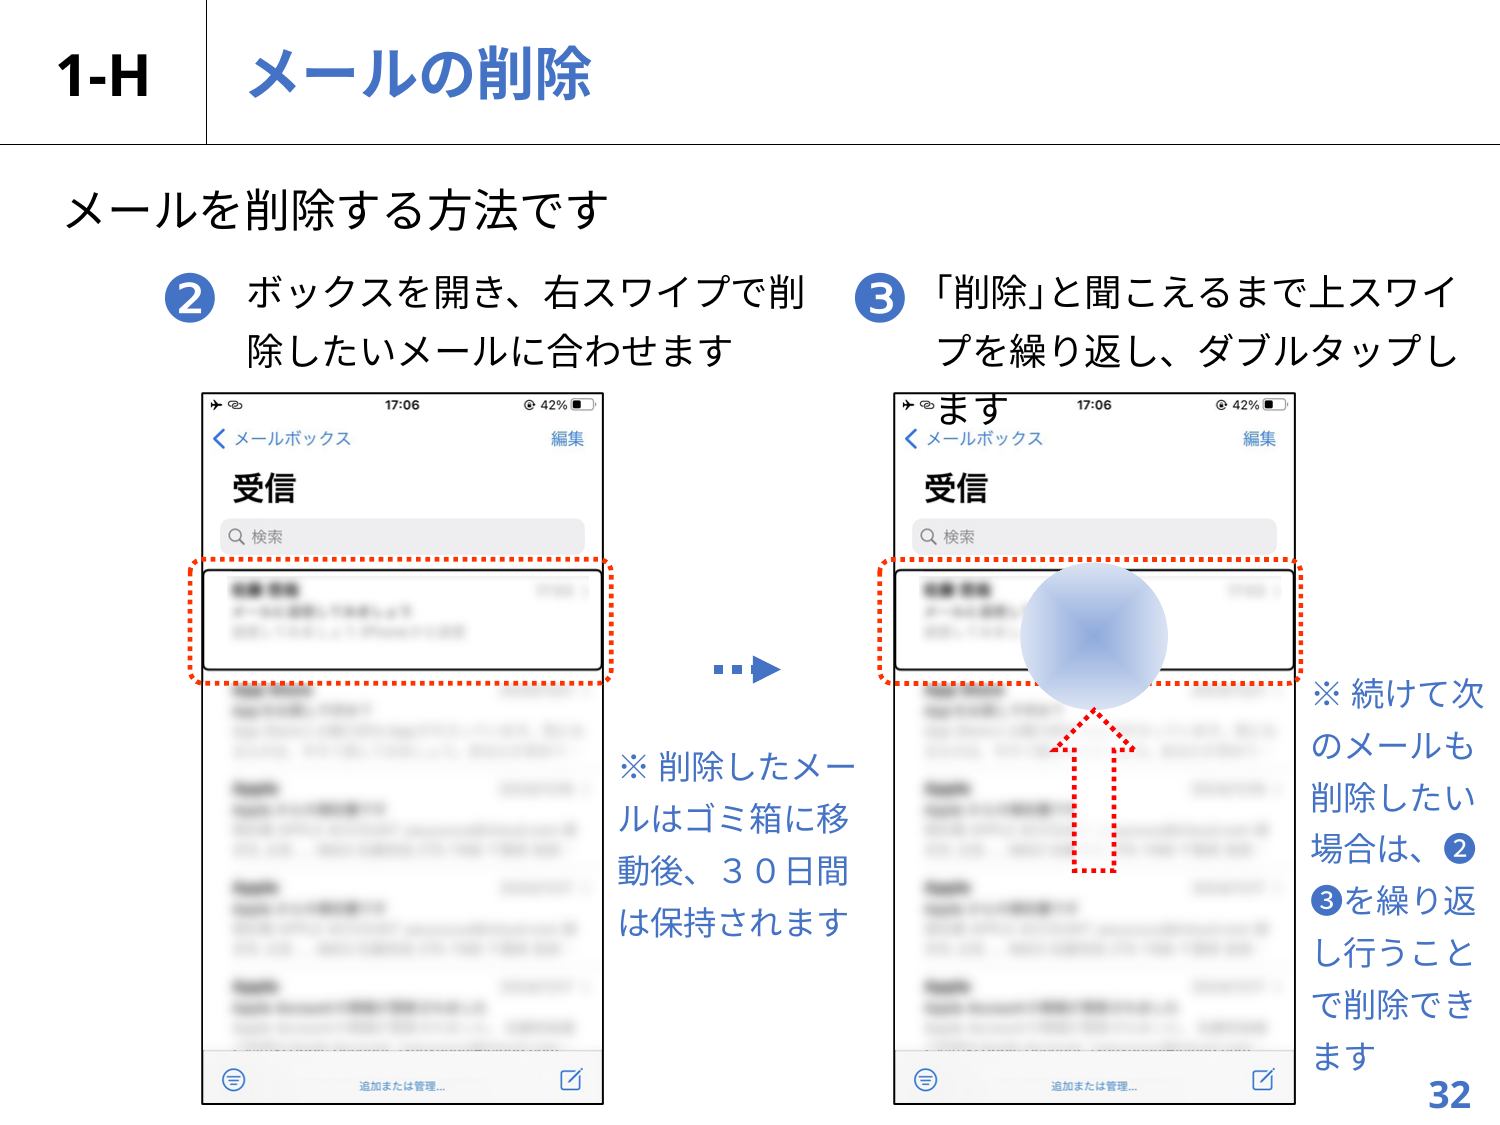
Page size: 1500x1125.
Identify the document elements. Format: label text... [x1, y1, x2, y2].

text_box メールを削除する方法です [46, 180, 1500, 274]
text_box 1-H [0, 0, 207, 147]
picture [893, 392, 1296, 1106]
text_box ※削除したメールはゴミ箱に移動後、３０日間は保持されます [604, 726, 886, 949]
text_box [1296, 561, 1302, 682]
text_box ❷ [145, 274, 223, 343]
text_box ※続けて次のメールも削除したい場合は、❷❸を繰り返し行うことで削除できます [1296, 653, 1500, 1084]
text_box ❸ [835, 274, 919, 343]
text_box ボックスを開き、右スワイプで削除したいメールに合わせます [231, 274, 836, 381]
title メールの削除 [228, 36, 1472, 116]
text_box ｢削除｣と聞こえるまで上スワイプを繰り返し、ダブルタップします [919, 274, 1500, 439]
picture [201, 392, 604, 1106]
text_box [189, 558, 201, 685]
text_box [878, 558, 893, 685]
text_box 32 [1399, 1084, 1500, 1123]
text_box [604, 559, 613, 683]
